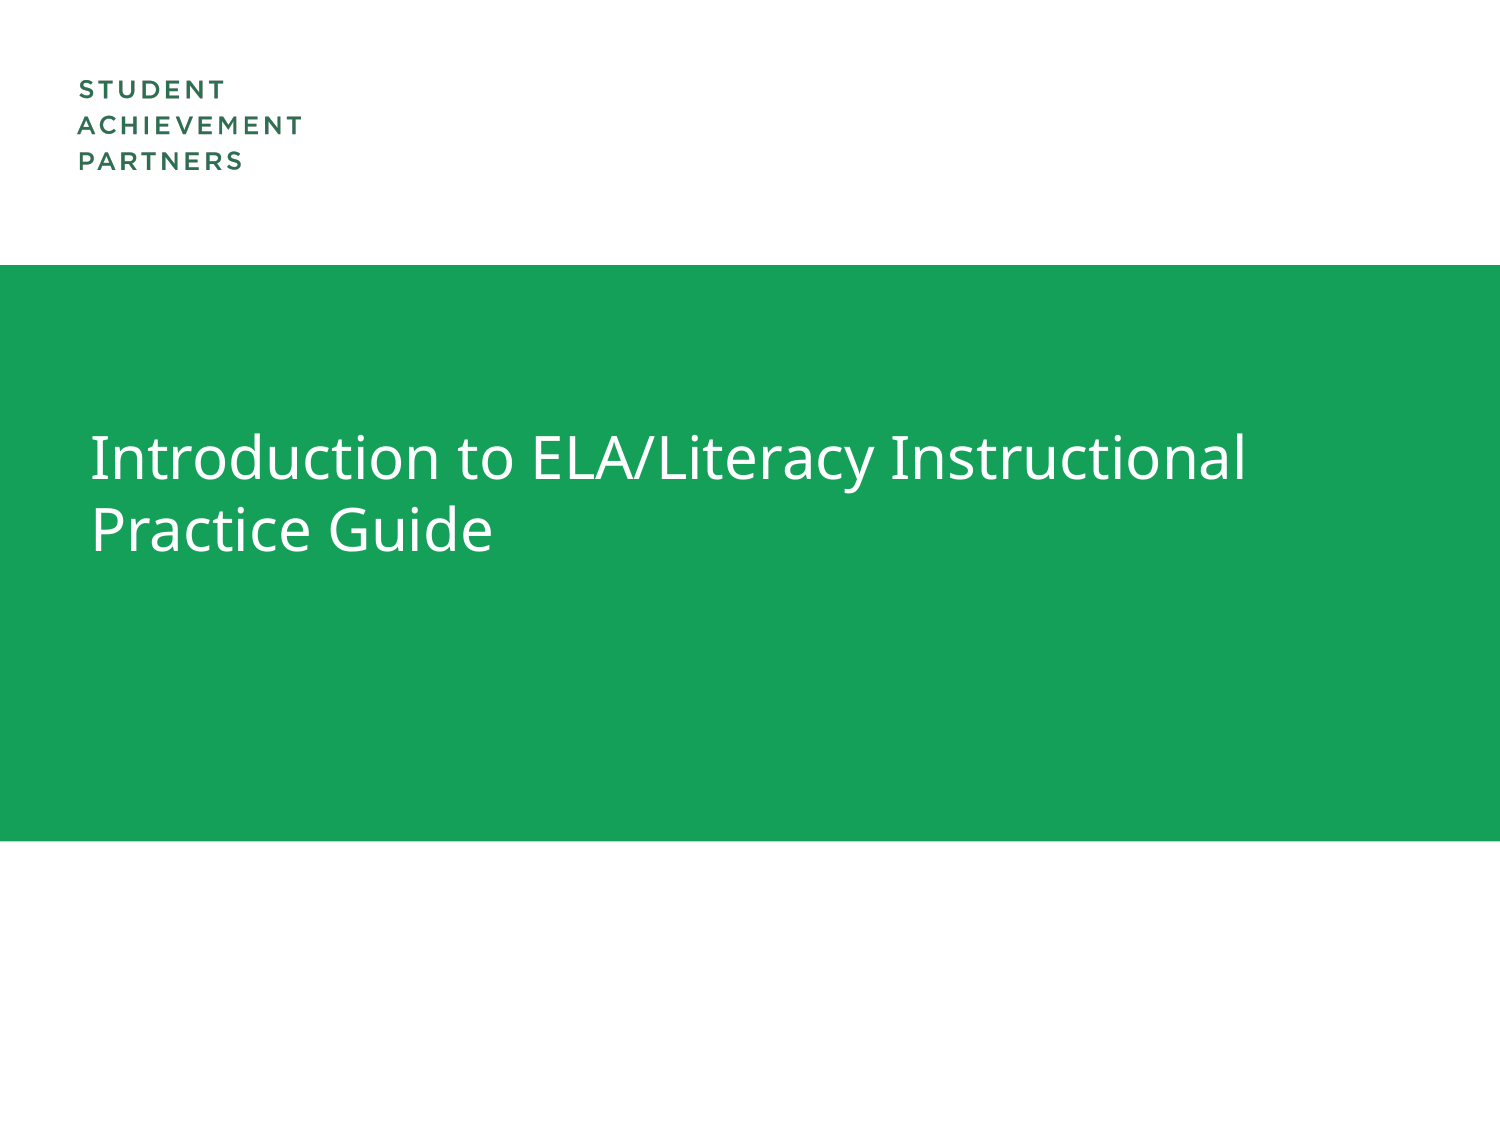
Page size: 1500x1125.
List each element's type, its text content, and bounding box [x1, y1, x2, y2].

picture [77, 80, 301, 170]
title Introduction to ELA/Literacy Instructional Practice Guide [75, 398, 1425, 586]
